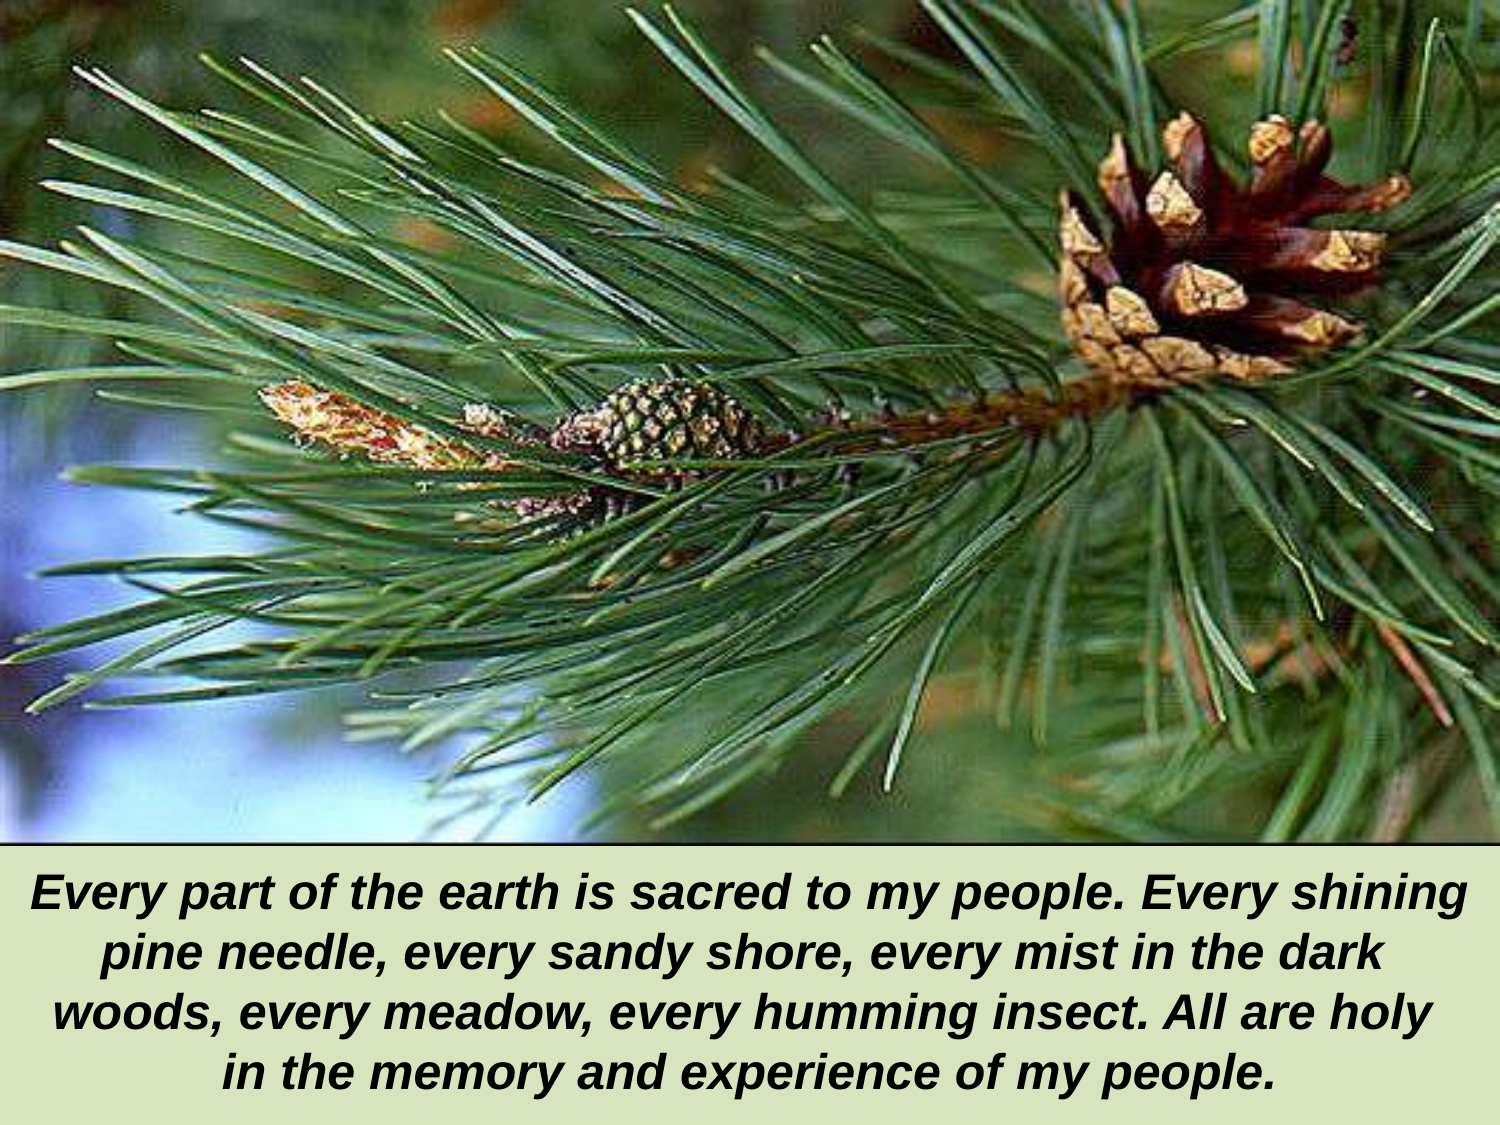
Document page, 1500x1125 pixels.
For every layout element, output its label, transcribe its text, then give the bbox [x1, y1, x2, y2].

title Every part of the earth is sacred to my people. Every shining pine needle, every sandy shore, every mist in the dark woods, every meadow, every humming insect. All are holy in the memory and experience of my people. [0, 854, 1500, 1125]
picture [0, 0, 1500, 847]
